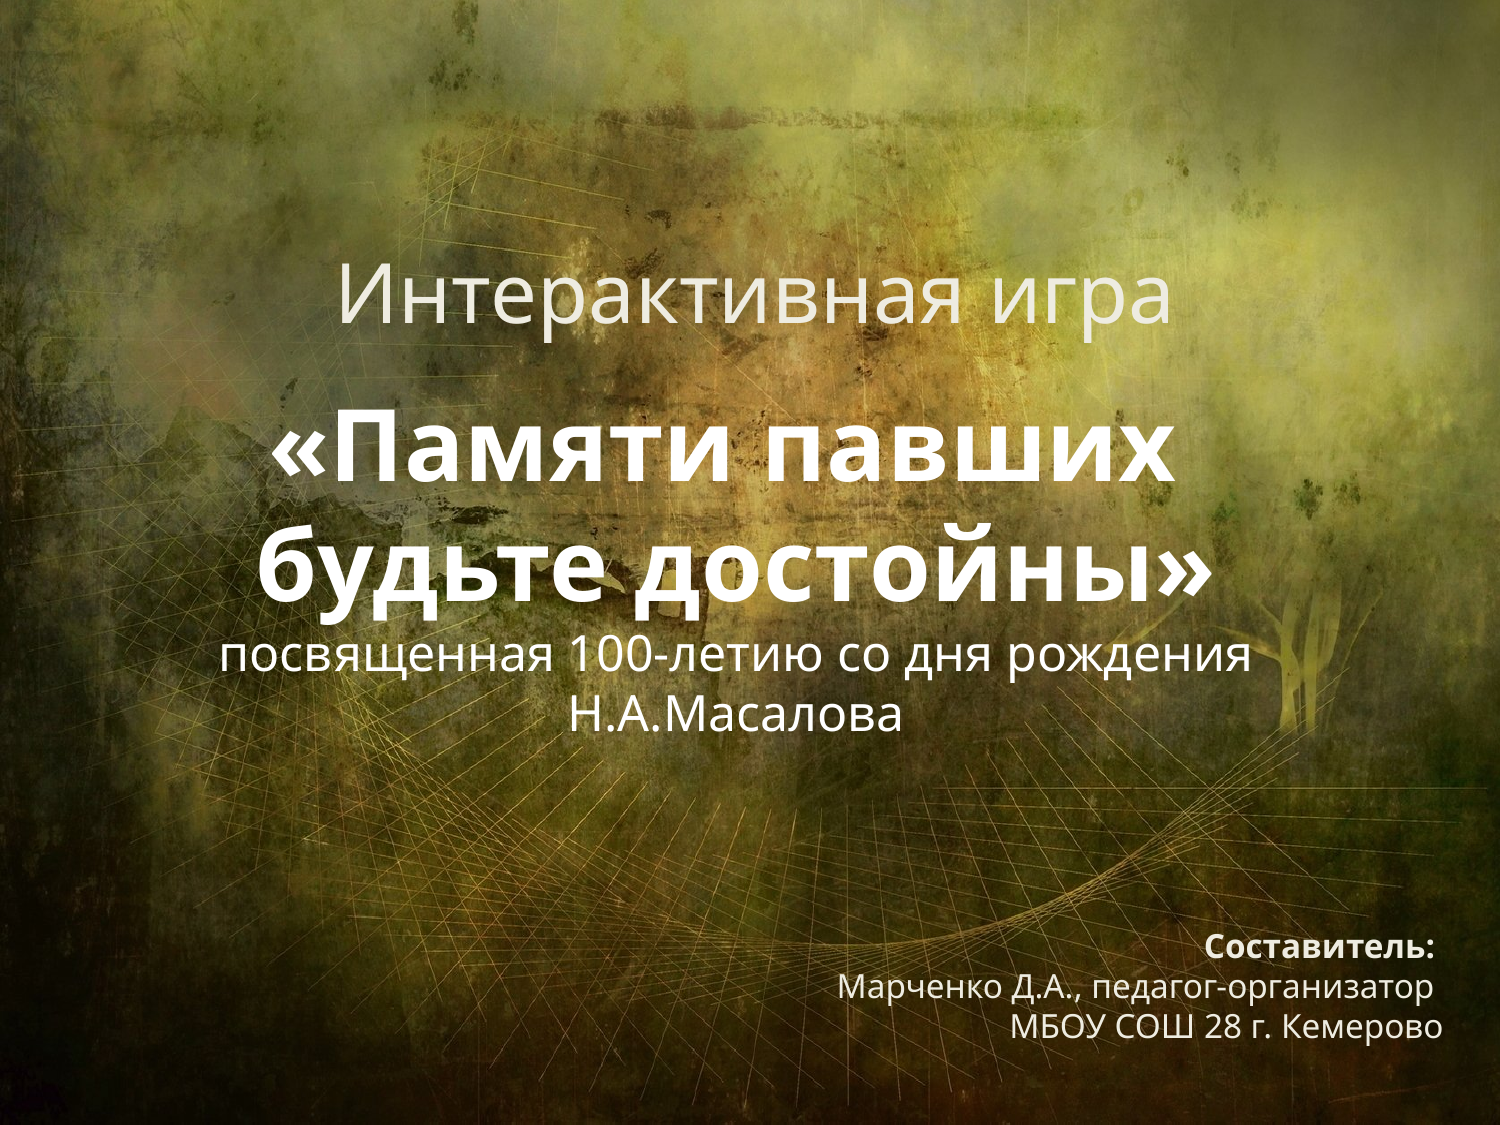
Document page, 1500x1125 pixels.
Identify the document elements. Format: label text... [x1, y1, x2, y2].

text_box Составитель: Марченко Д.А., педагог-организатор МБОУ СОШ 28 г. Кемерово [109, 891, 1460, 1080]
title «Памяти павших будьте достойны» посвященная 100-летию со дня рождения Н.А.Масалова [60, 468, 1411, 656]
picture [0, 0, 1500, 1125]
text_box Интерактивная игра [80, 196, 1431, 384]
